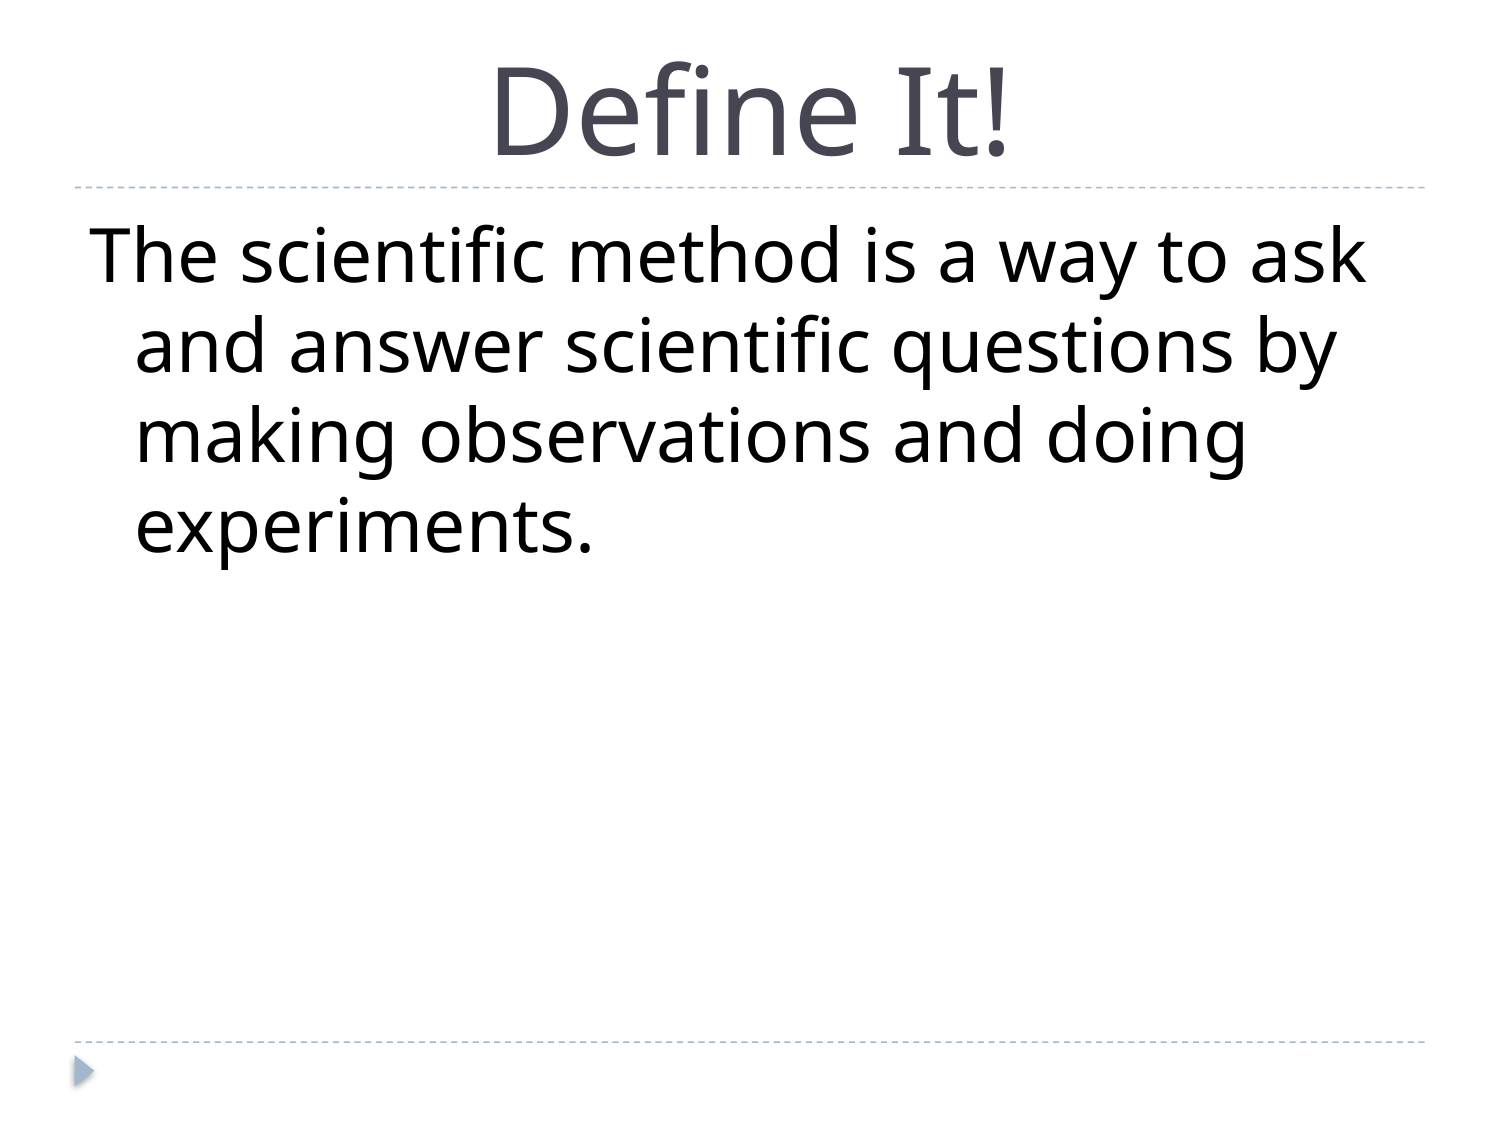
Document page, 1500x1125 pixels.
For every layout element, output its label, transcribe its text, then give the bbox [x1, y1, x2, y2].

title Define It! [75, 24, 1425, 188]
list The scientific method is a way to ask and answer scientific questions by making observations and doing experiments. [75, 200, 1425, 1010]
